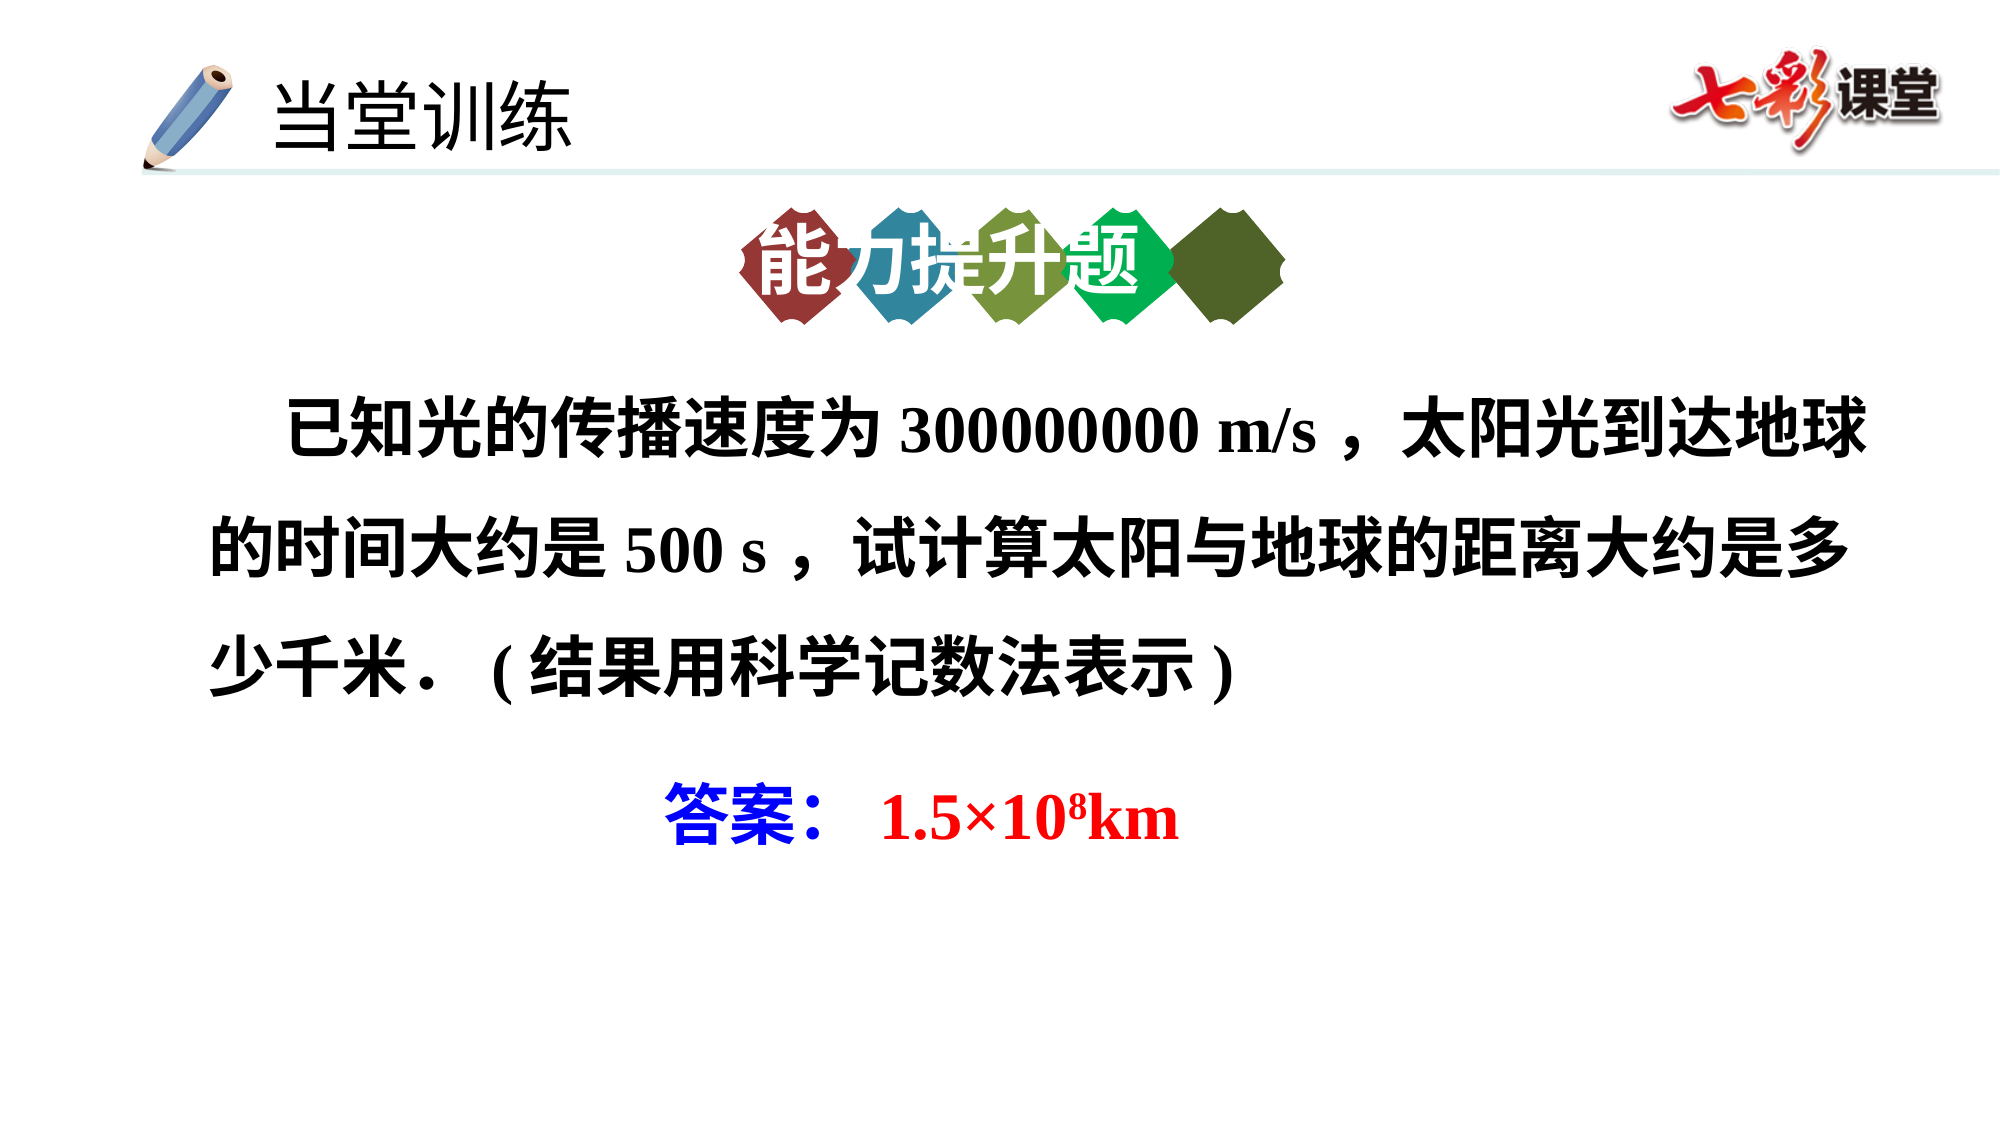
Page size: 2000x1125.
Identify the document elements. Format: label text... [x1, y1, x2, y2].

picture [133, 42, 242, 195]
text_box 已知光的传播速度为300000000 m/s，太阳光到达地球的时间大约是500 s，试计算太阳与地球的距离大约是多少千米．(结果用科学记数法表示) [188, 335, 1920, 716]
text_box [740, 203, 1284, 316]
picture [1666, 42, 1948, 157]
text_box 答案：1.5×108km [643, 762, 1201, 863]
